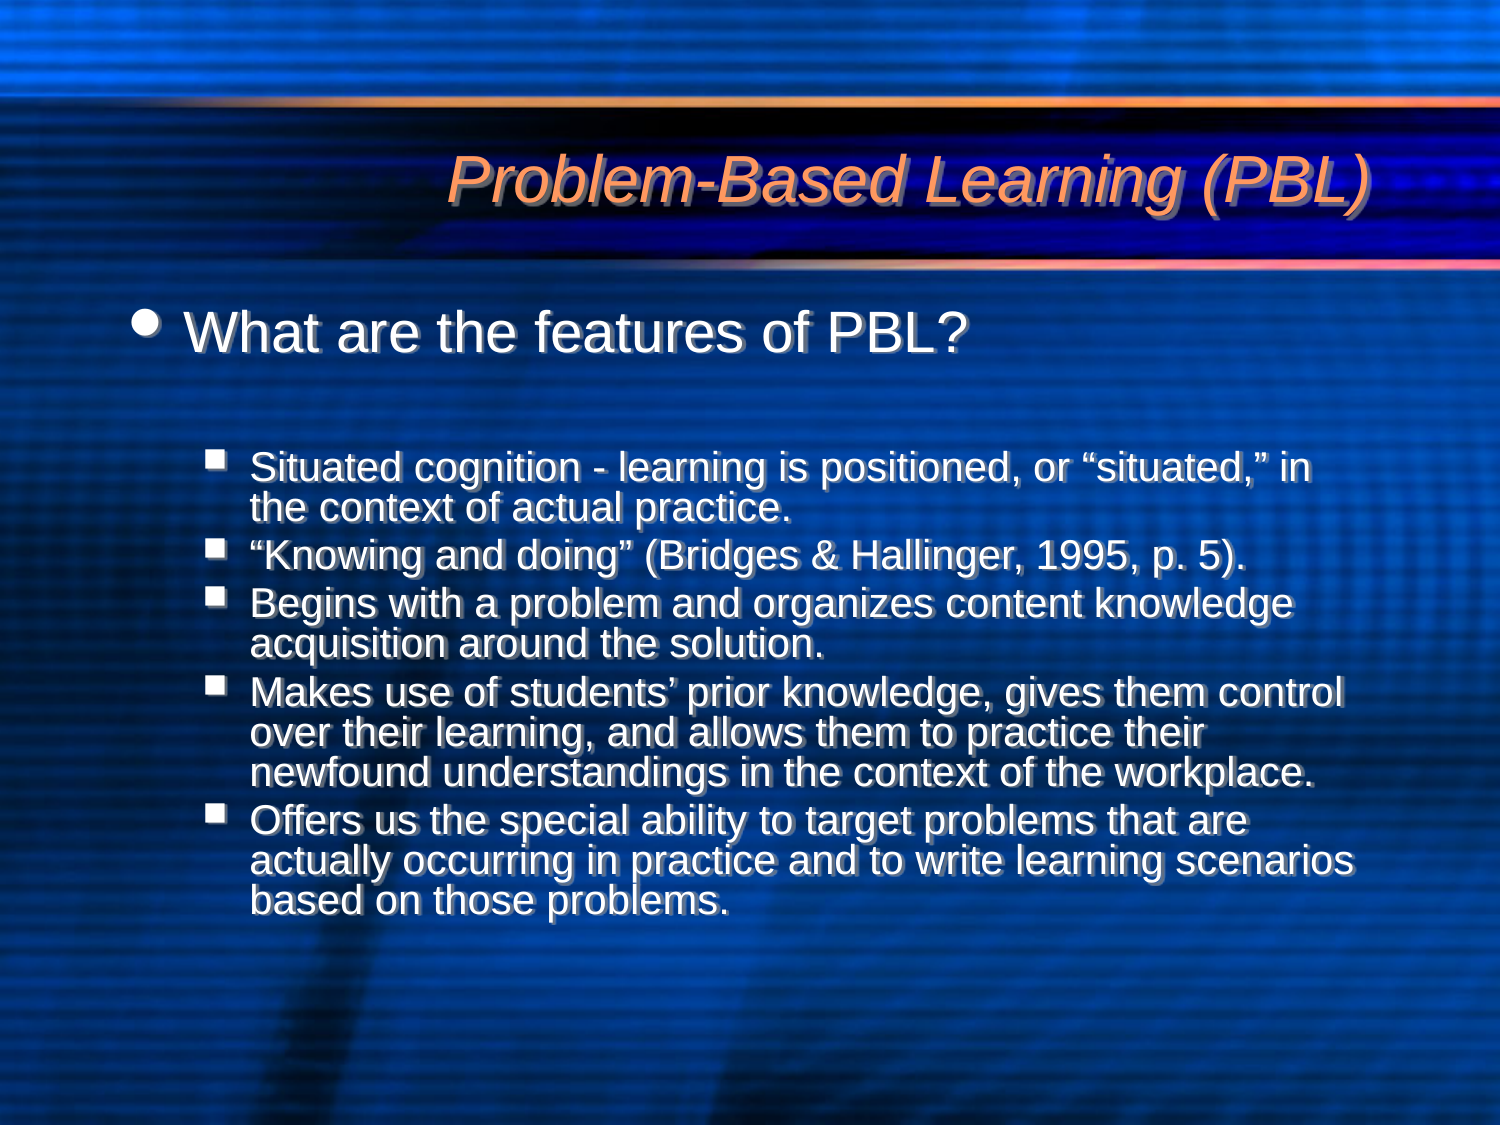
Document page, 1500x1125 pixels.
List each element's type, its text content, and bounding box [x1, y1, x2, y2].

list What are the features of PBL? Situated cognition - learning is positioned, or “situated,” in the context of actual practice. “Knowing and doing” (Bridges & Hallinger, 1995, p. 5). Begins with a problem and organizes content knowledge acquisition around the solution. Makes use of students’ prior knowledge, gives them control over their learning, and allows them to practice their newfound understandings in the context of the workplace. Offers us the special ability to target problems that are actually occurring in practice and to write learning scenarios based on those problems. [112, 299, 1388, 976]
picture [0, 0, 1500, 1125]
title Problem-Based Learning (PBL) [112, 99, 1388, 263]
